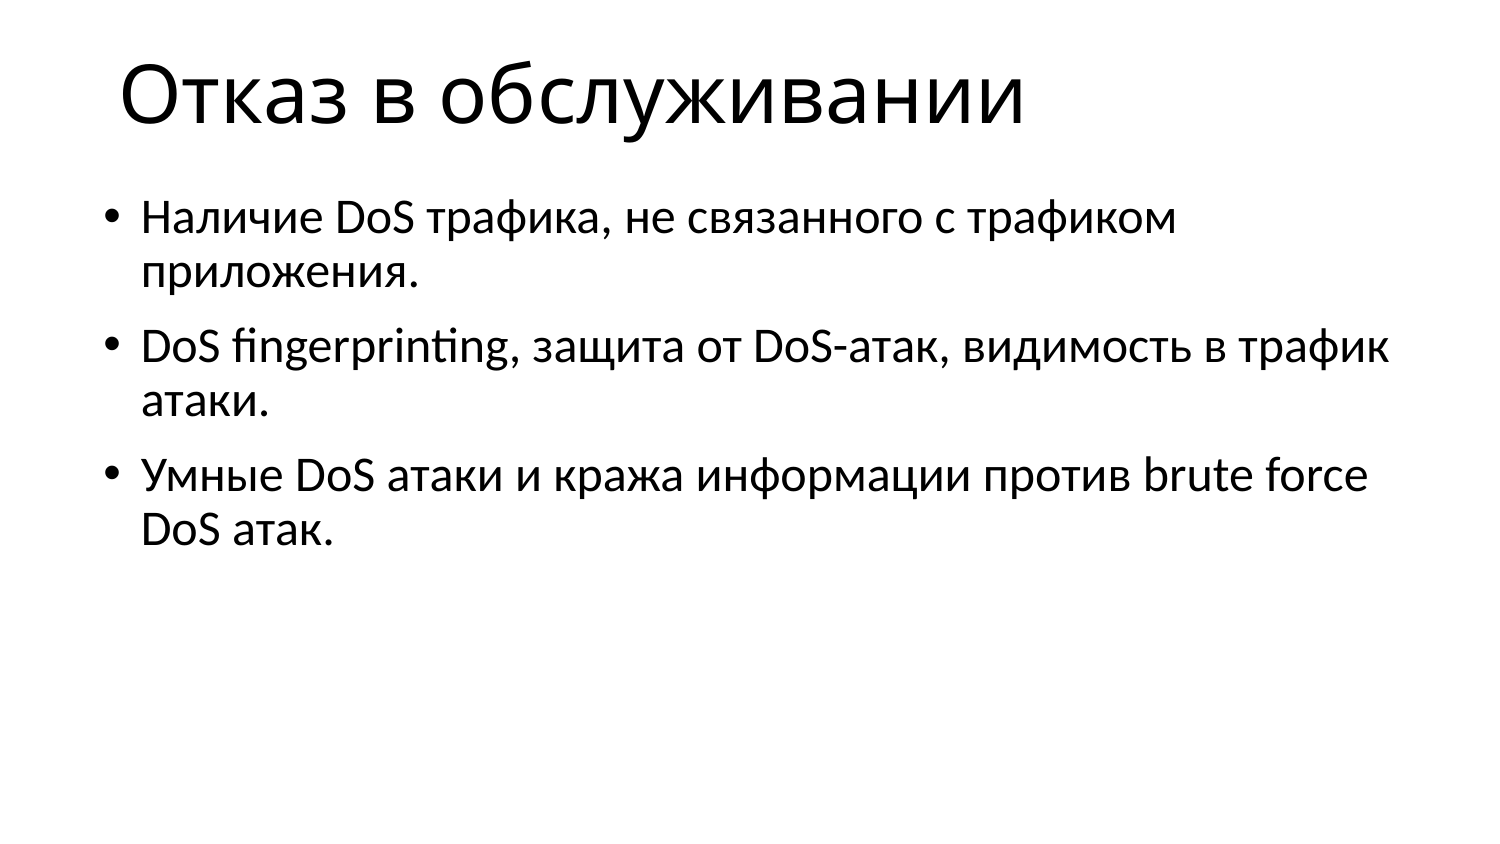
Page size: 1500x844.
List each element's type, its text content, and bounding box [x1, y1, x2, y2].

title Отказ в обслуживании [103, 44, 1397, 149]
text_box Наличие DоS трафика, не связанного с трафиком приложения. DoS fingerprinting, защита от DoS-атак, видимость в трафик атаки. Умные DoS атаки и кража информации против brute force DoS атак. [88, 183, 1436, 614]
